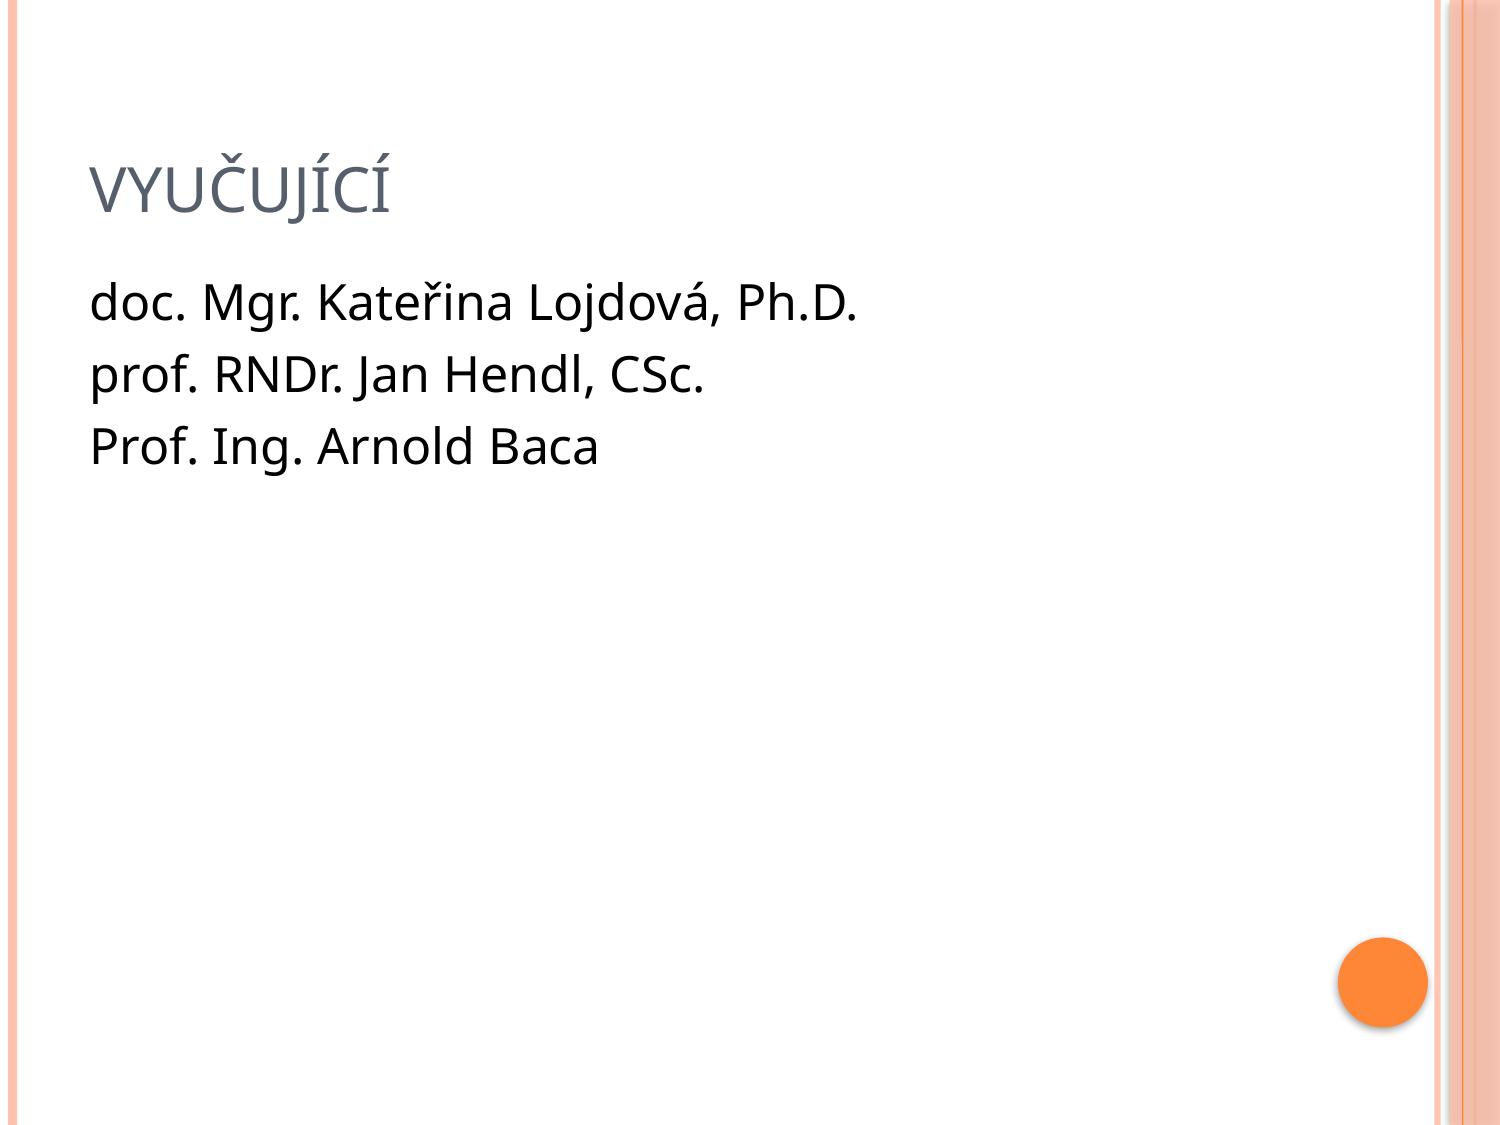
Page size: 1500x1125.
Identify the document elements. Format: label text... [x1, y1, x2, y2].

title vyučující [75, 45, 1300, 233]
list doc. Mgr. Kateřina Lojdová, Ph.D. prof. RNDr. Jan Hendl, CSc. Prof. Ing. Arnold Baca [75, 262, 1300, 1062]
